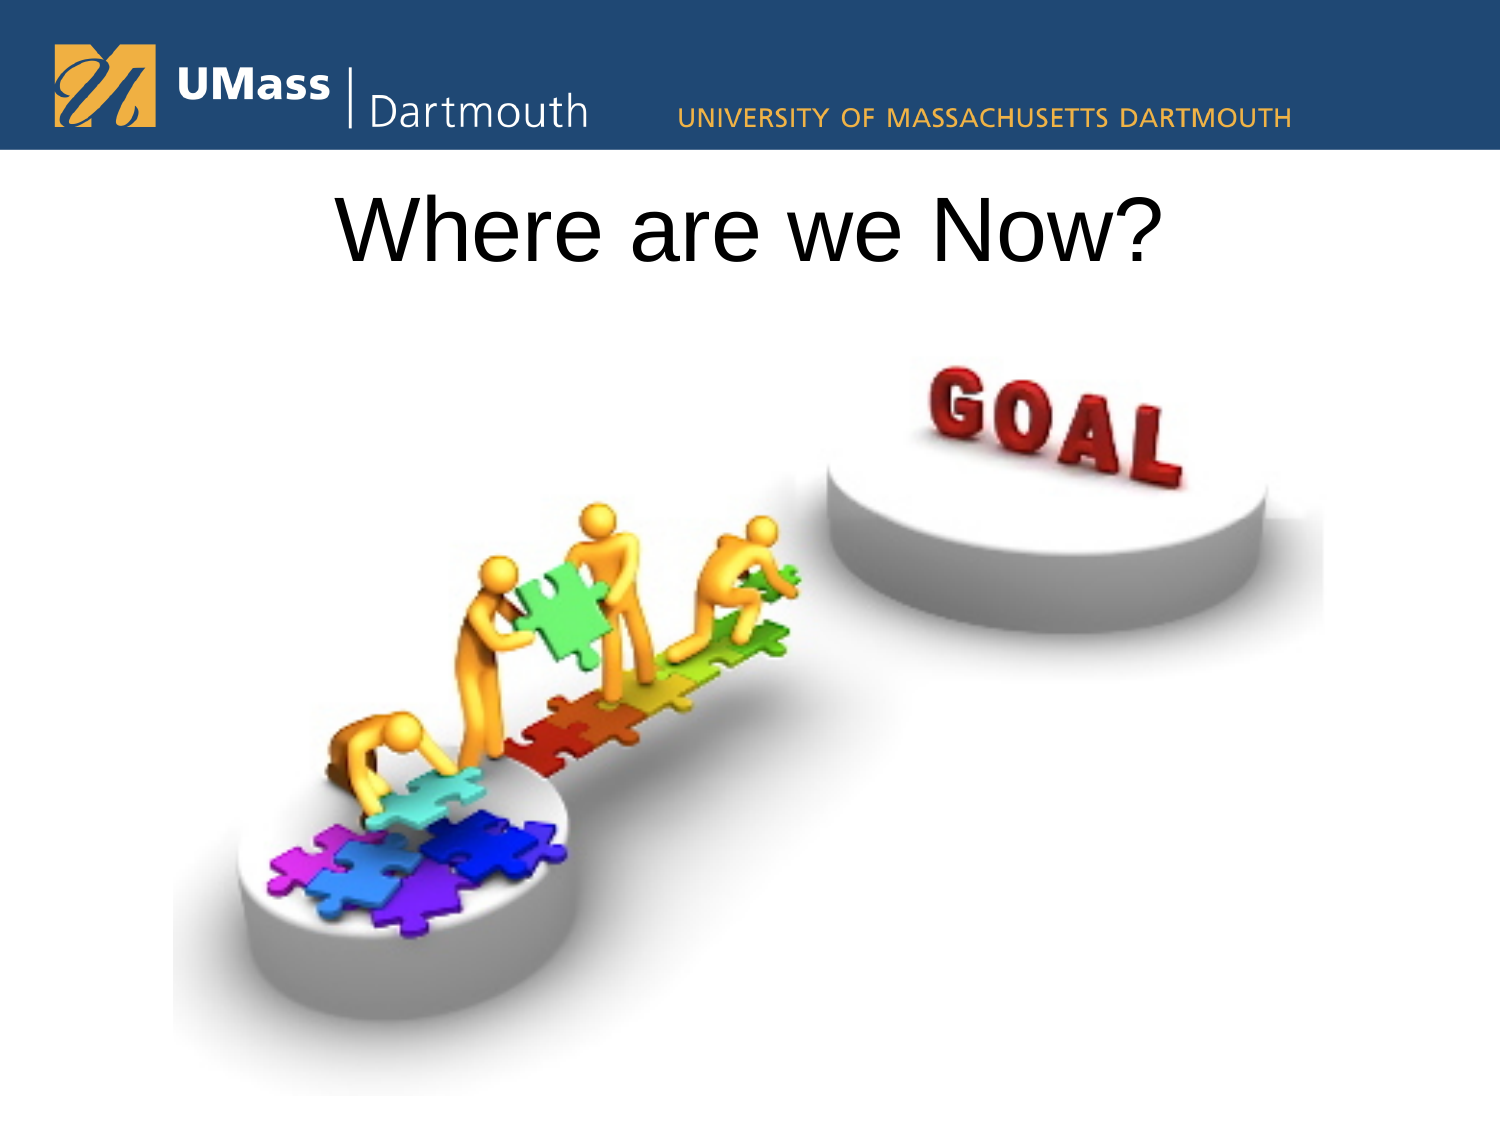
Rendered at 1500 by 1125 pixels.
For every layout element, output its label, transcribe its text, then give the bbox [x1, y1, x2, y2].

picture [173, 312, 1327, 1097]
picture [0, 0, 1500, 150]
title Where are we Now? [112, 187, 1388, 263]
